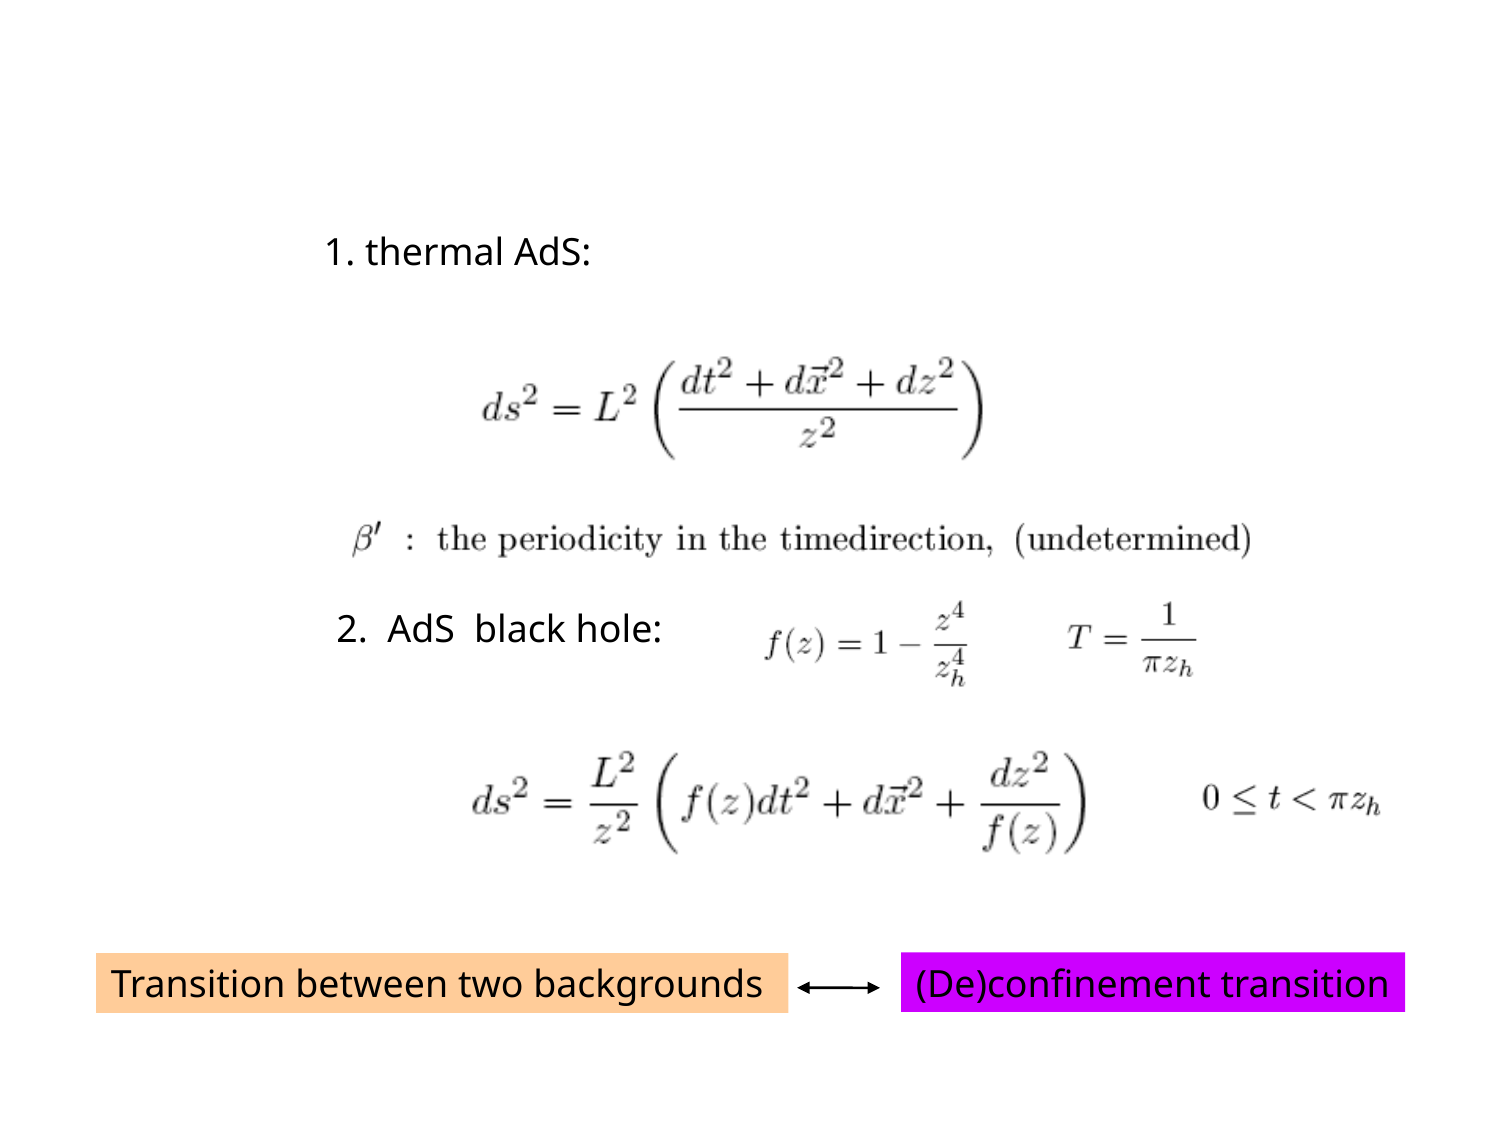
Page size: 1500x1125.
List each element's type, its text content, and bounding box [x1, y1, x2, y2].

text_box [1174, 762, 1396, 831]
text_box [738, 573, 994, 716]
text_box Transition between two backgrounds [96, 953, 789, 1013]
text_box 2. AdS black hole: [321, 597, 679, 658]
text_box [442, 739, 1117, 884]
text_box (De)confinement transition [901, 952, 1406, 1012]
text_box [312, 503, 1264, 584]
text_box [454, 349, 1034, 482]
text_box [1033, 585, 1228, 699]
text_box [797, 981, 880, 995]
text_box 1. thermal AdS: [309, 220, 607, 281]
